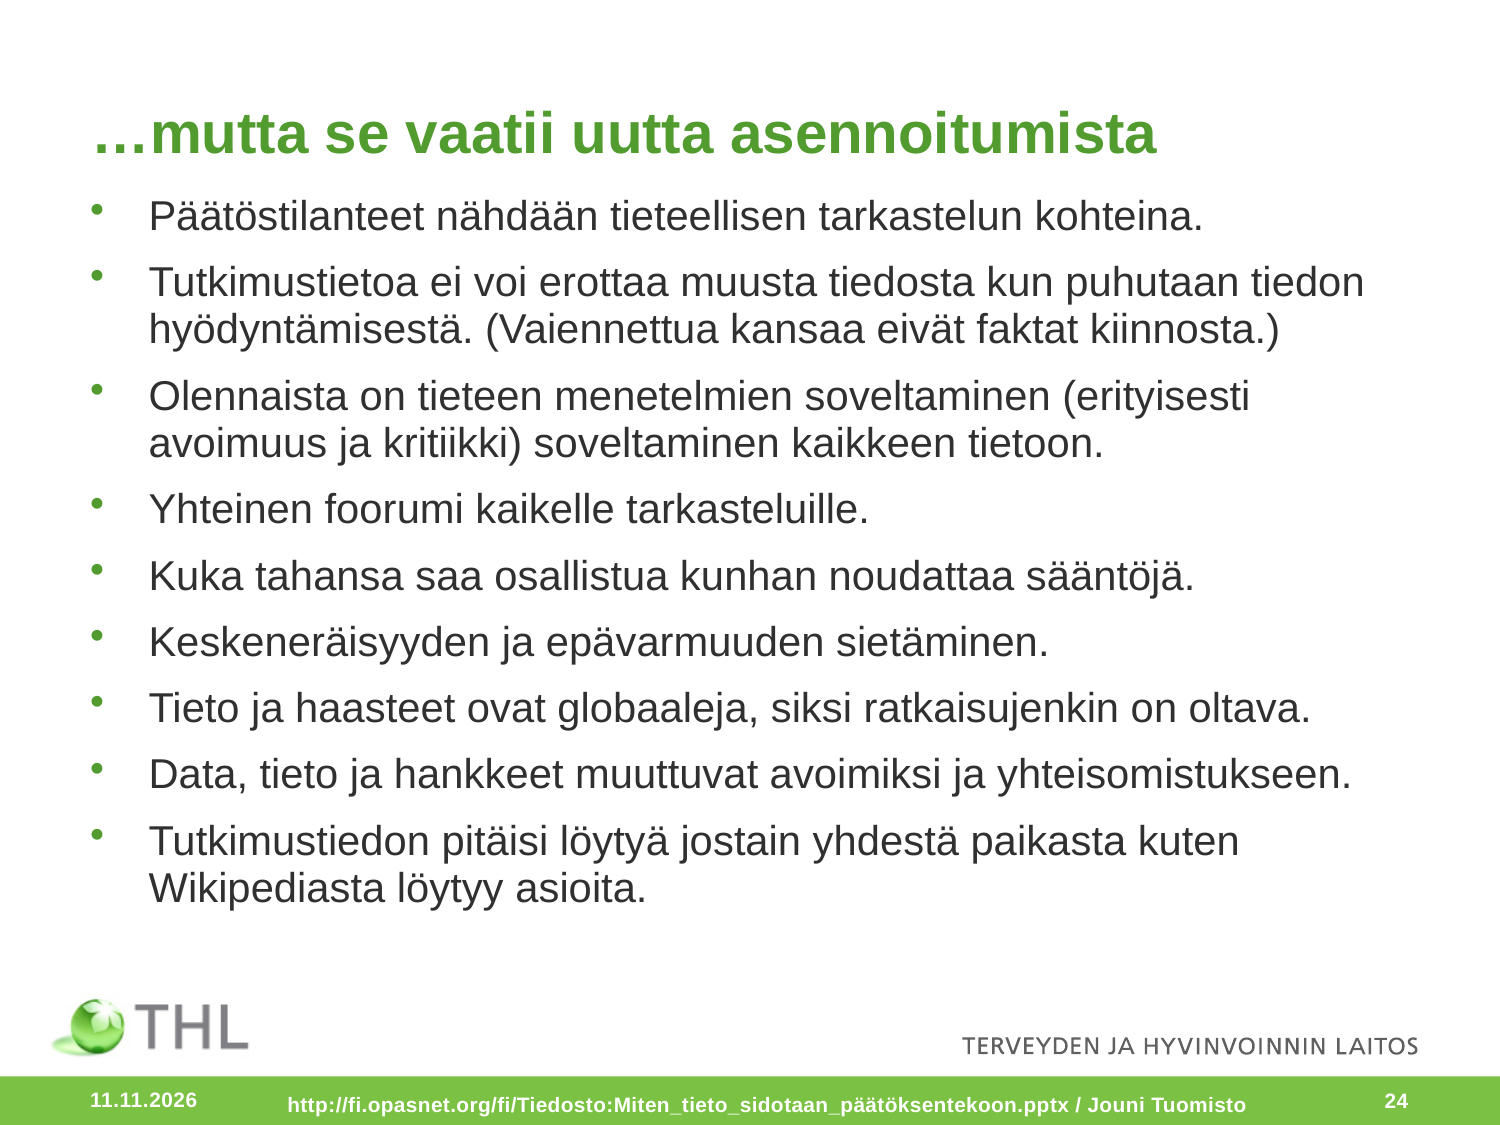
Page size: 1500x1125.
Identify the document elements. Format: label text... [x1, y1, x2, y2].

footer http://fi.opasnet.org/fi/Tiedosto:Miten_tieto_sidotaan_päätöksentekoon.pptx / Jouni Tuomisto [253, 1082, 1282, 1125]
picture [24, 983, 275, 1067]
slide_number 24 [1245, 1082, 1424, 1118]
list Päätöstilanteet nähdään tieteellisen tarkastelun kohteina. Tutkimustietoa ei voi erottaa muusta tiedosta kun puhutaan tiedon hyödyntämisestä. (Vaiennettua kansaa eivät faktat kiinnosta.) Olennaista on tieteen menetelmien soveltaminen (erityisesti avoimuus ja kritiikki) soveltaminen kaikkeen tietoon. Yhteinen foorumi kaikelle tarkasteluille. Kuka tahansa saa osallistua kunhan noudattaa sääntöjä. Keskeneräisyyden ja epävarmuuden sietäminen. Tieto ja haasteet ovat globaaleja, siksi ratkaisujenkin on oltava. Data, tieto ja hankkeet muuttuvat avoimiksi ja yhteisomistukseen. Tutkimustiedon pitäisi löytyä jostain yhdestä paikasta kuten Wikipediasta löytyy asioita. [74, 184, 1424, 965]
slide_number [74, 1080, 255, 1118]
title …mutta se vaatii uutta asennoitumista [76, 42, 1424, 173]
